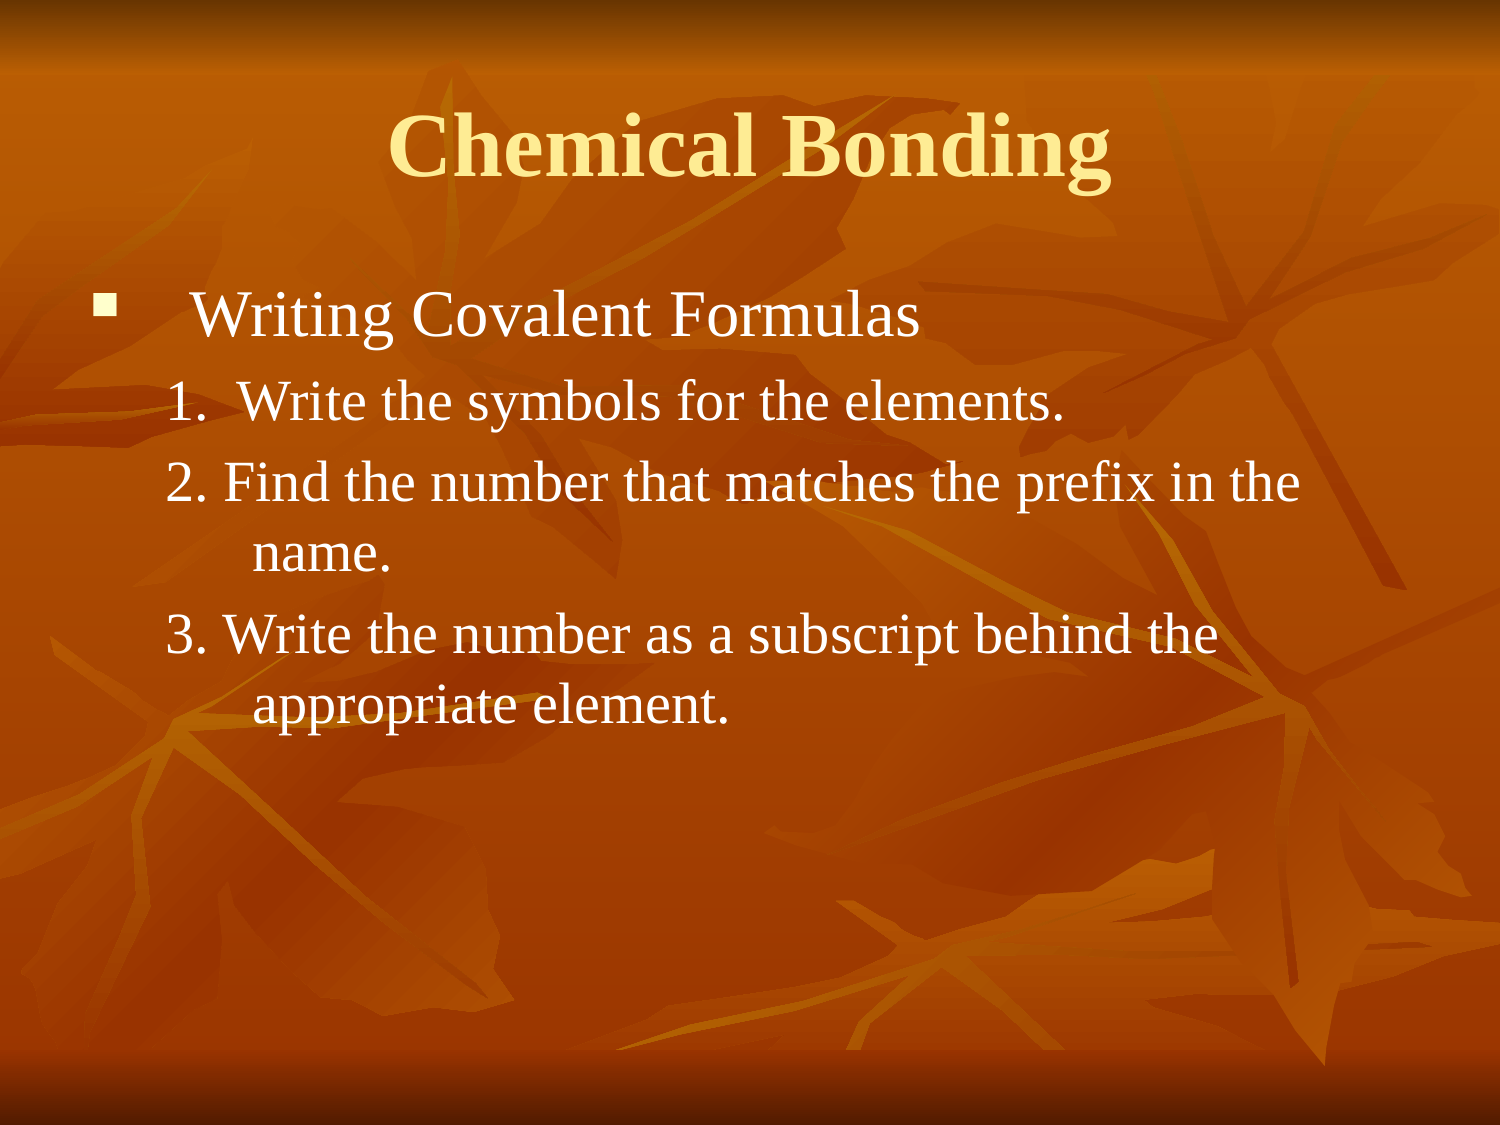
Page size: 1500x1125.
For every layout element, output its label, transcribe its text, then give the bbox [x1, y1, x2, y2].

list Writing Covalent Formulas 1. Write the symbols for the elements. 2. Find the number that matches the prefix in the name. 3. Write the number as a subscript behind the appropriate element. [74, 262, 1426, 1006]
title Chemical Bonding [74, 45, 1426, 234]
